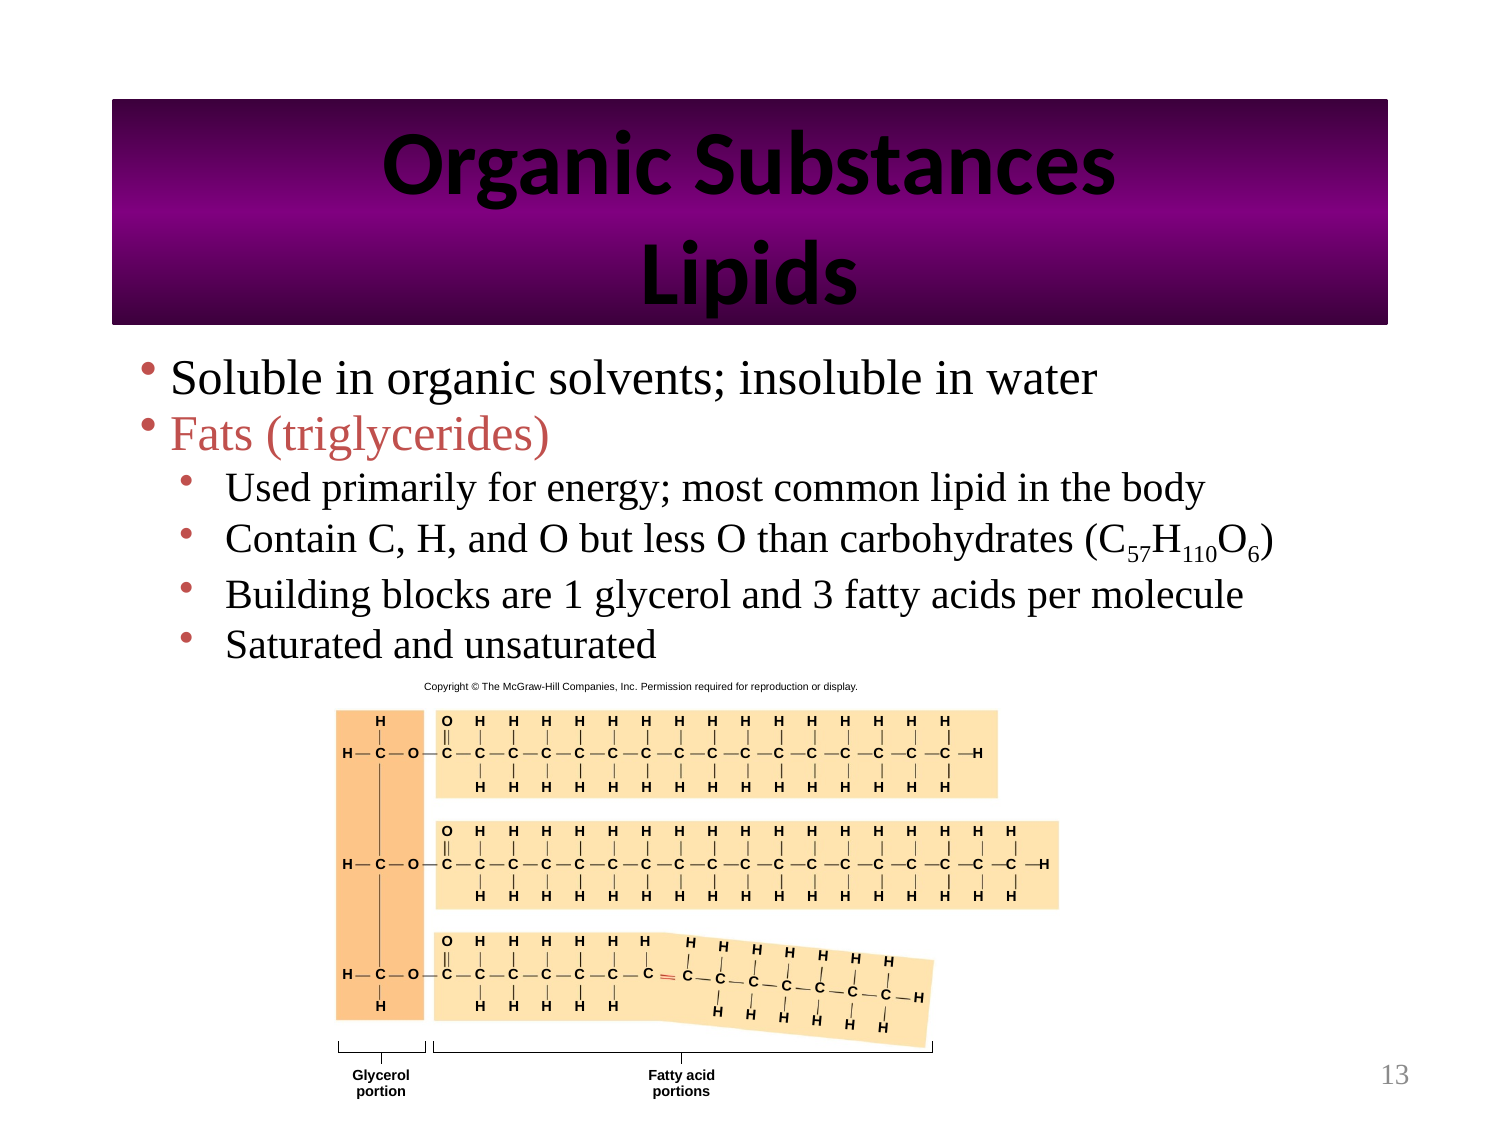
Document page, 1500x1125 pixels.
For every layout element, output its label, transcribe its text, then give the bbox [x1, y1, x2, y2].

text_box Soluble in organic solvents; insoluble in water [124, 337, 1325, 413]
text_box Fats (triglycerides) Used primarily for energy; most common lipid in the body Contain C, H, and O but less O than carbohydrates (C57H110O6) Building blocks are 1 glycerol and 3 fatty acids per molecule Saturated and unsaturated [125, 392, 1425, 675]
text_box Copyright © The McGraw-Hill Companies, Inc. Permission required for reproduction or display. [207, 672, 1077, 700]
text_box Fatty acid [648, 1077, 716, 1084]
text_box portion [356, 1082, 407, 1100]
picture [333, 708, 1060, 1069]
title Organic Substances Lipids [112, 99, 1388, 325]
text_box Glycerol [352, 1077, 411, 1084]
slide_number 13 [1074, 1042, 1425, 1103]
text_box portions [652, 1082, 711, 1100]
